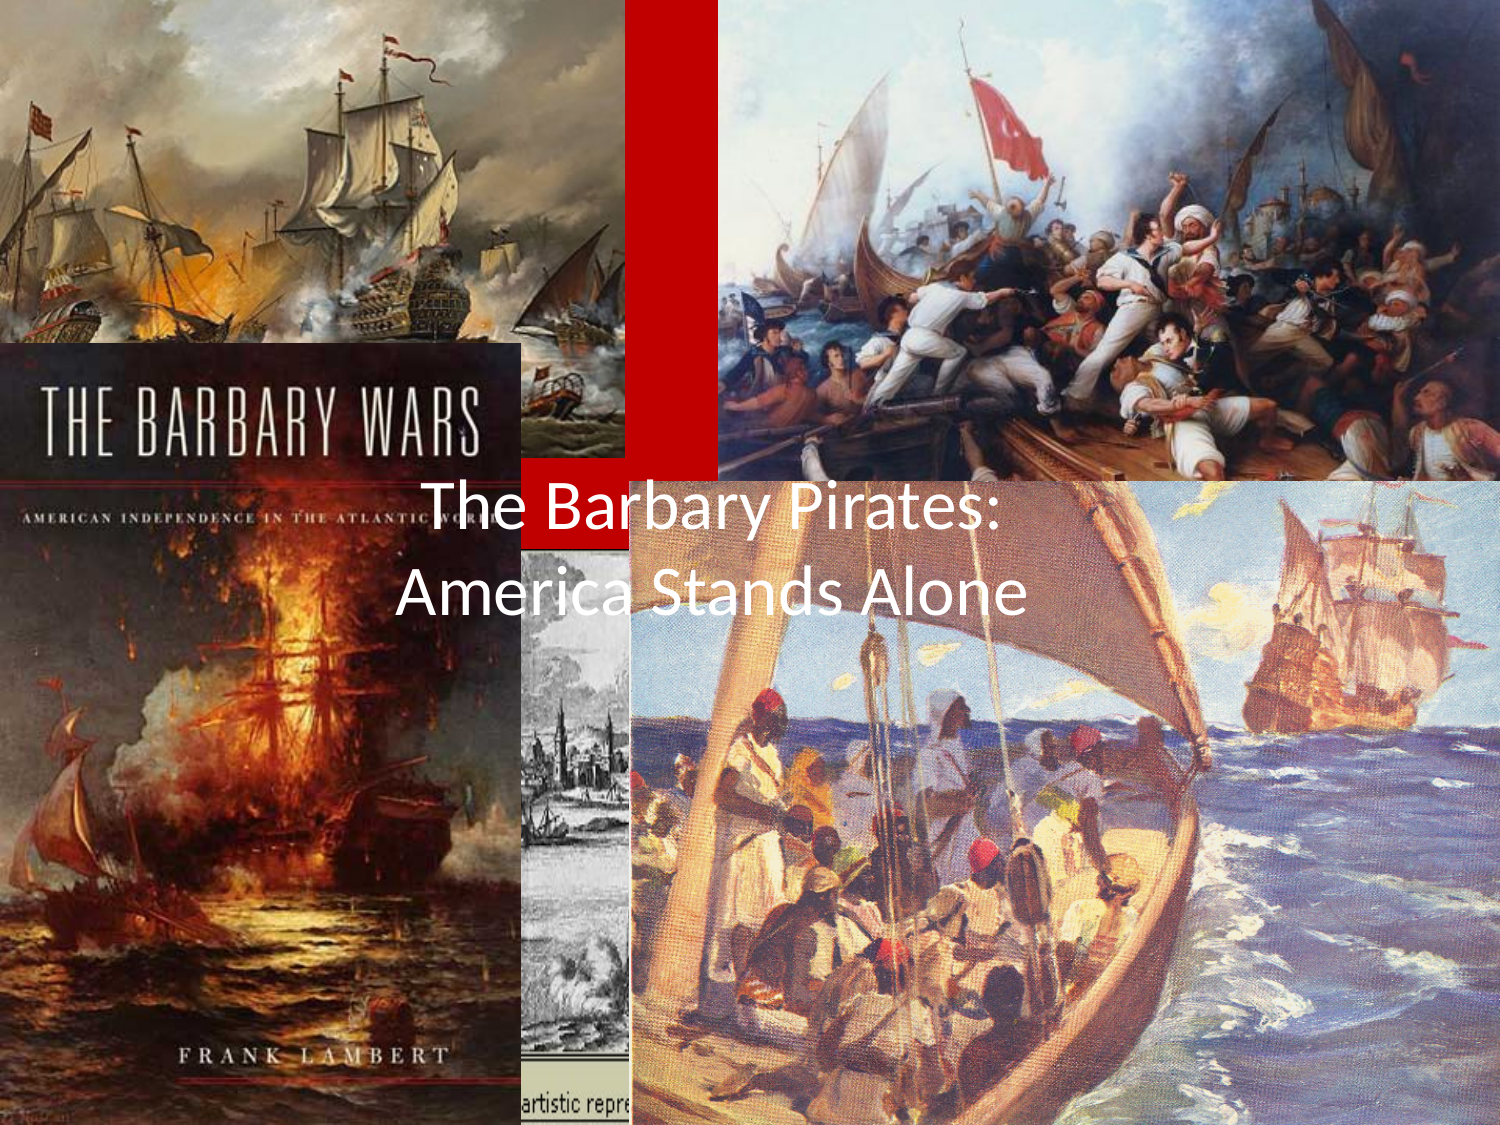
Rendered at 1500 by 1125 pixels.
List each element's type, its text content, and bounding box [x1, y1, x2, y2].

title The Barbary Pirates: America Stands Alone [524, 450, 713, 548]
picture [0, 0, 1500, 1125]
